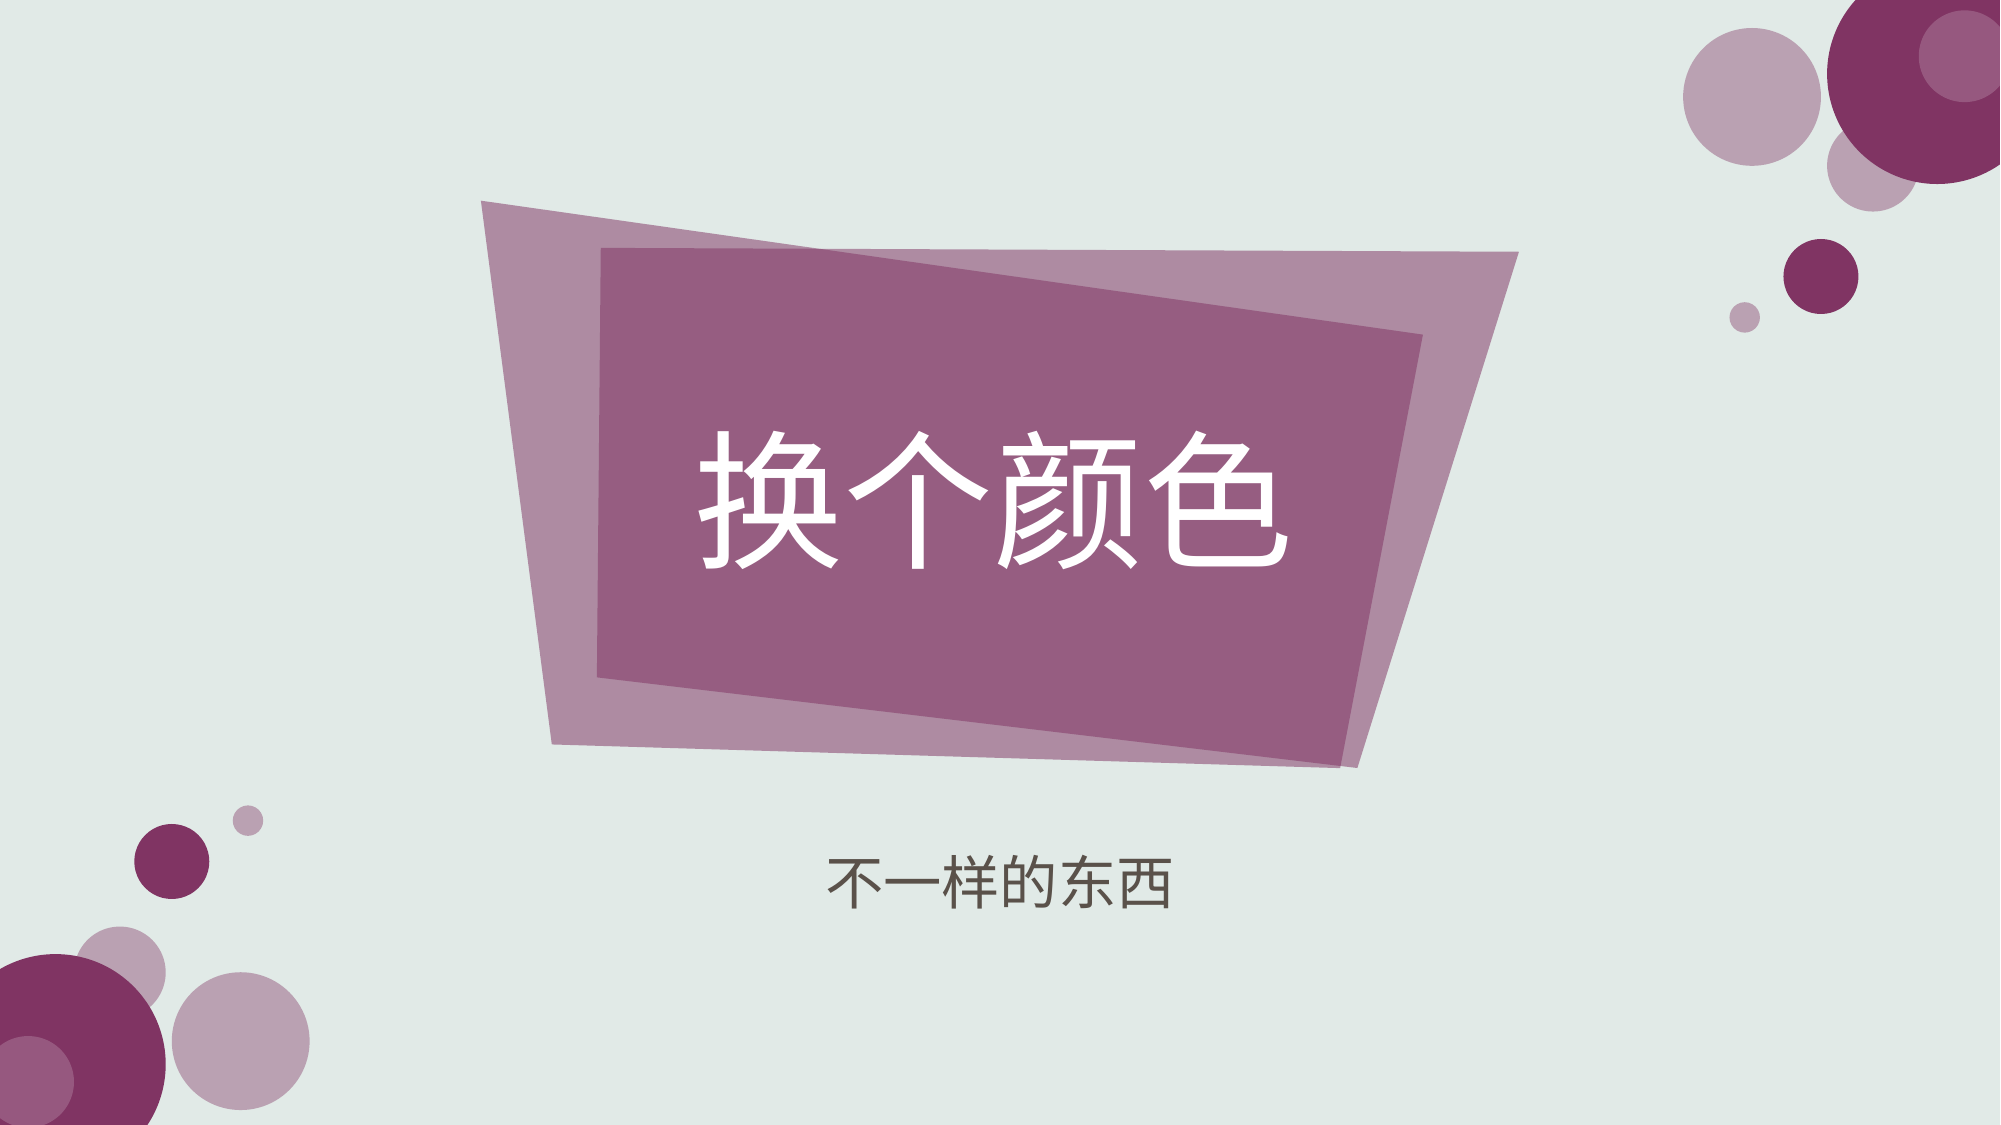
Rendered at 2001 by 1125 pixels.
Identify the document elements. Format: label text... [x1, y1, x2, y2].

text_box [1683, 0, 2000, 333]
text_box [480, 200, 1519, 769]
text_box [0, 805, 310, 1125]
text_box 不一样的东西 [574, 838, 1426, 924]
